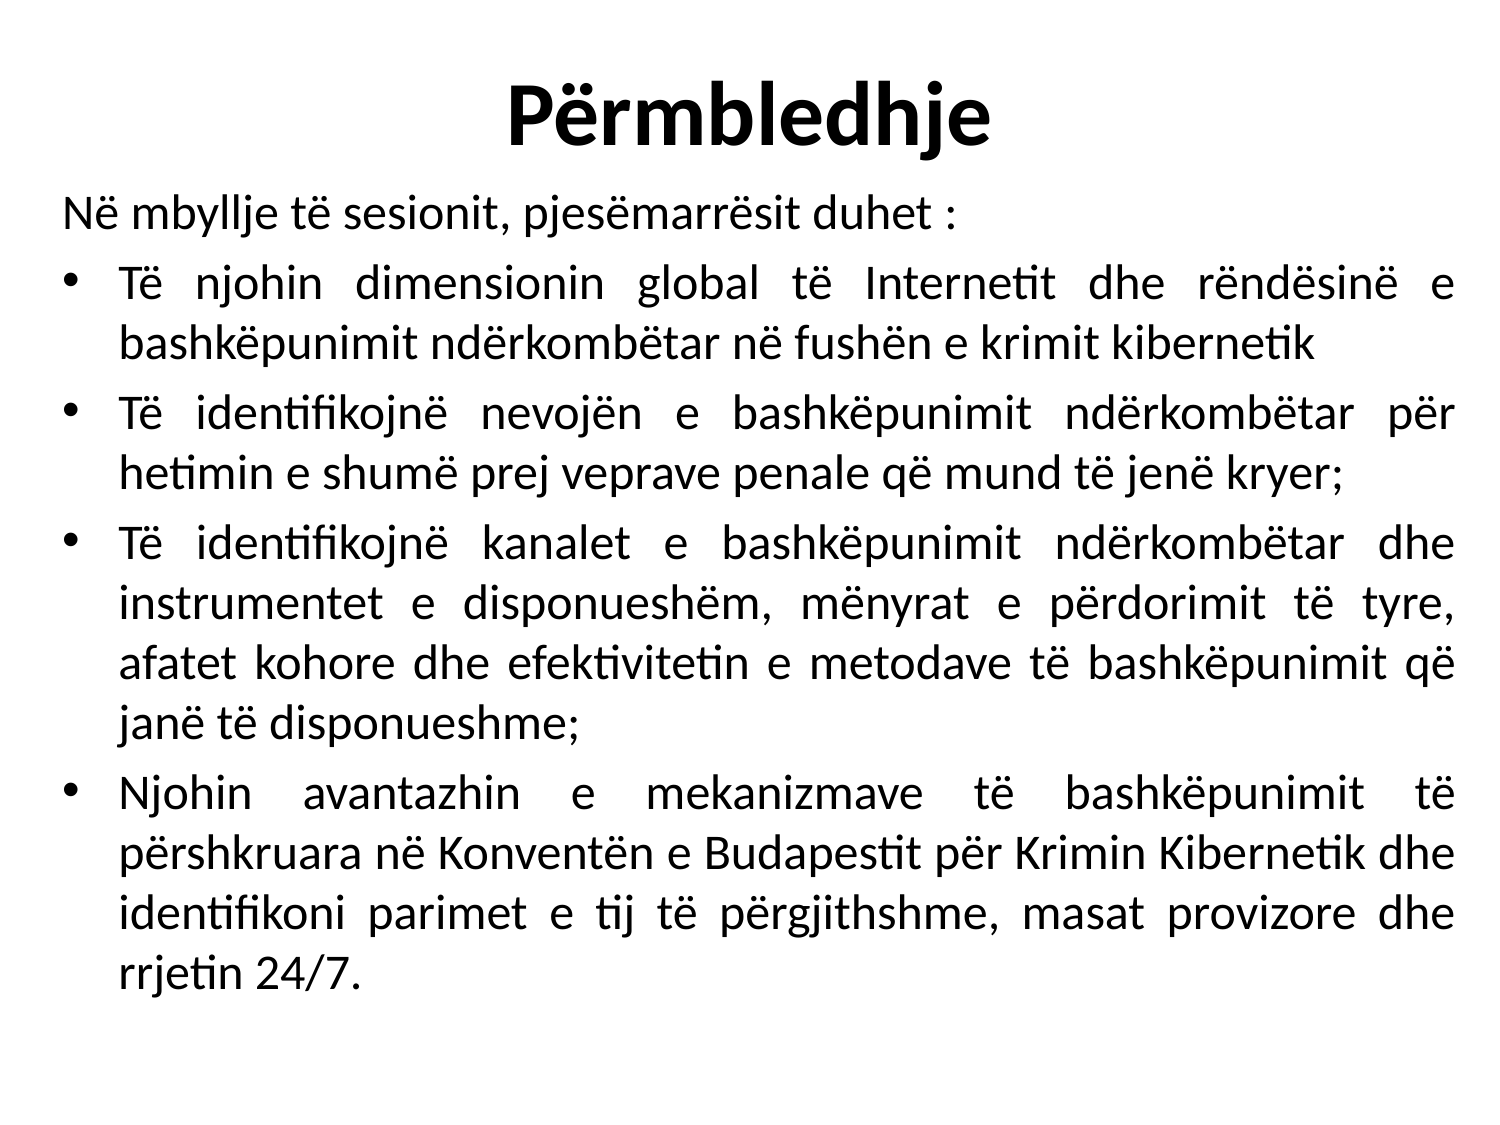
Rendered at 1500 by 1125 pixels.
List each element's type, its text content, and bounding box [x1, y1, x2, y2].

list Në mbyllje të sesionit, pjesëmarrësit duhet : Të njohin dimensionin global të Internetit dhe rëndësinë e bashkëpunimit ndërkombëtar në fushën e krimit kibernetik Të identifikojnë nevojën e bashkëpunimit ndërkombëtar për hetimin e shumë prej veprave penale që mund të jenë kryer; Të identifikojnë kanalet e bashkëpunimit ndërkombëtar dhe instrumentet e disponueshëm, mënyrat e përdorimit të tyre, afatet kohore dhe efektivitetin e metodave të bashkëpunimit që janë të disponueshme; Njohin avantazhin e mekanizmave të bashkëpunimit të përshkruara në Konventën e Budapestit për Krimin Kibernetik dhe identifikoni parimet e tij të përgjithshme, masat provizore dhe rrjetin 24/7. [46, 171, 1472, 1006]
title Përmbledhje [74, 44, 1426, 173]
